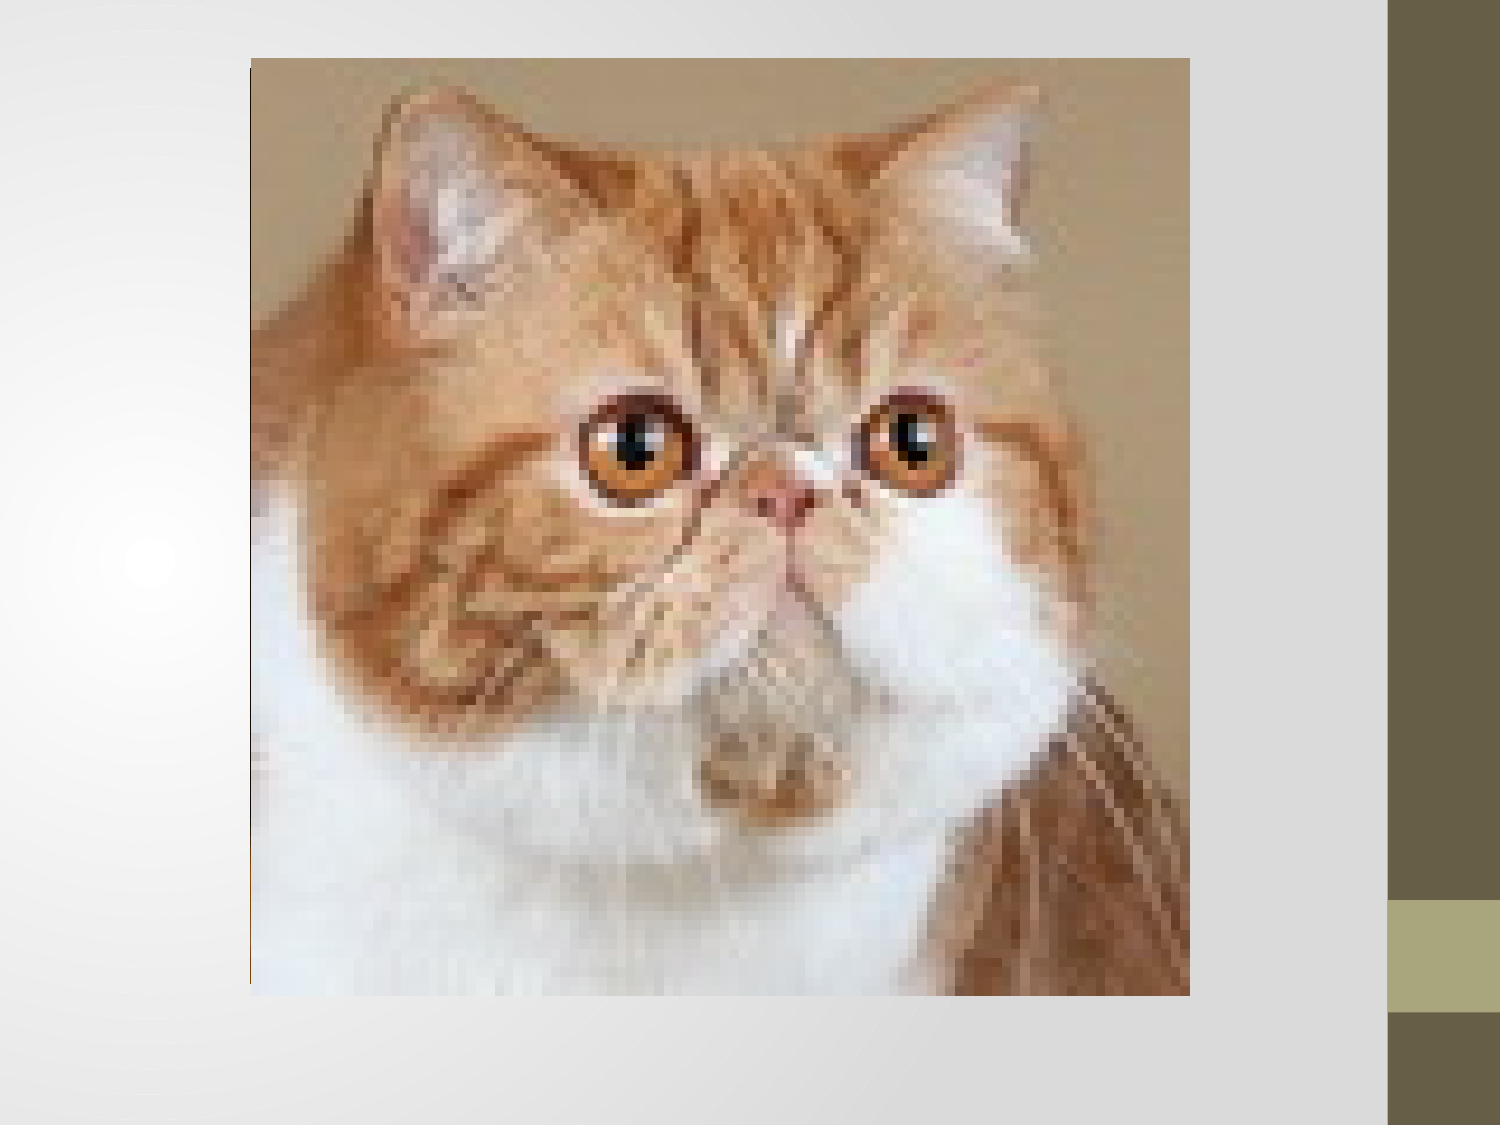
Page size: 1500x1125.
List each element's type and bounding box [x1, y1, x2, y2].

picture [249, 58, 1190, 997]
